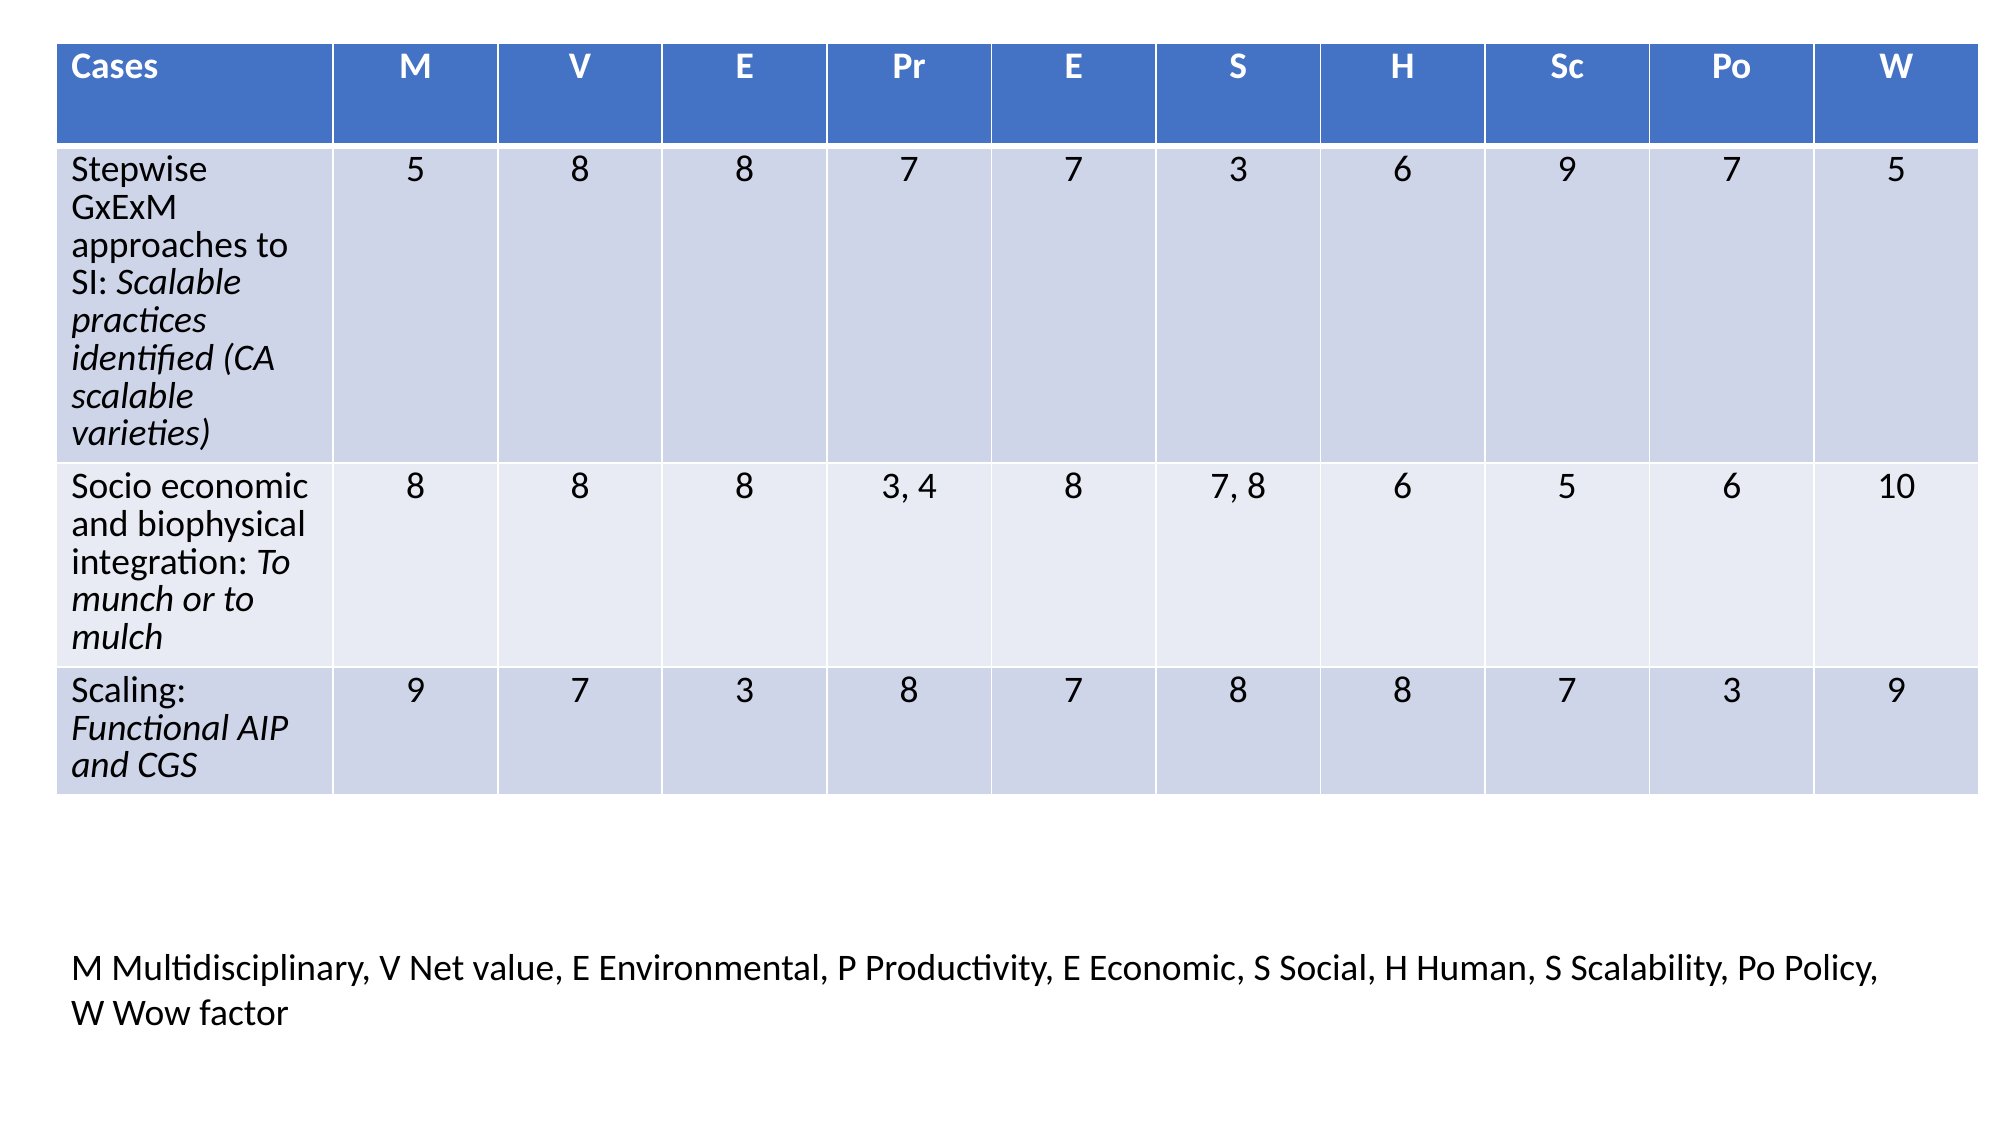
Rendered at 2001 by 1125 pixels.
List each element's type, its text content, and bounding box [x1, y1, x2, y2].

table_cell 7 [499, 668, 661, 794]
table_header M [334, 44, 497, 143]
table_cell Scaling: Functional AIP and CGS [57, 668, 332, 794]
table_cell Stepwise GxExM approaches to SI: Scalable practices identified (CA scalable varieties) [57, 149, 332, 462]
table_cell 7 [1486, 668, 1649, 794]
table_cell 5 [1486, 464, 1649, 666]
table_header Sc [1486, 44, 1649, 143]
table_cell 8 [1321, 668, 1484, 794]
table_cell 3 [1650, 668, 1813, 794]
table_header V [499, 44, 661, 143]
table_cell 3 [663, 668, 826, 794]
table_cell 5 [334, 149, 497, 462]
table_cell 8 [992, 464, 1155, 666]
table_cell 8 [663, 464, 826, 666]
table_cell 8 [499, 149, 661, 462]
table_cell 6 [1321, 149, 1484, 462]
table_cell 7 [828, 149, 991, 462]
table_cell 3 [1157, 149, 1320, 462]
table_cell 9 [334, 668, 497, 794]
table_header S [1157, 44, 1320, 143]
table_cell 8 [499, 464, 661, 666]
table_cell 8 [334, 464, 497, 666]
table_cell 7 [992, 668, 1155, 794]
table_header E [992, 44, 1155, 143]
table_cell Socio economic and biophysical integration: To munch or to mulch [57, 464, 332, 666]
table_cell 8 [1157, 668, 1320, 794]
table_cell 7 [992, 149, 1155, 462]
table_cell 7, 8 [1157, 464, 1320, 666]
table_cell 9 [1815, 668, 1978, 794]
table_cell 5 [1815, 149, 1978, 462]
text_box M Multidisciplinary, V Net value, E Environmental, P Productivity, E Economic, S Social, H Human, S Scalability, Po Policy, W Wow factor [56, 935, 1934, 1041]
table_header E [663, 44, 826, 143]
table_cell 8 [828, 668, 991, 794]
table_header Cases [57, 44, 332, 143]
table_header Pr [828, 44, 991, 143]
table_cell 10 [1815, 464, 1978, 666]
table_header Po [1650, 44, 1813, 143]
table_cell 8 [663, 149, 826, 462]
table_cell 6 [1650, 464, 1813, 666]
table_cell 3, 4 [828, 464, 991, 666]
table_cell 7 [1650, 149, 1813, 462]
table_header H [1321, 44, 1484, 143]
table_cell 9 [1486, 149, 1649, 462]
table_cell 6 [1321, 464, 1484, 666]
table_header W [1815, 44, 1978, 143]
